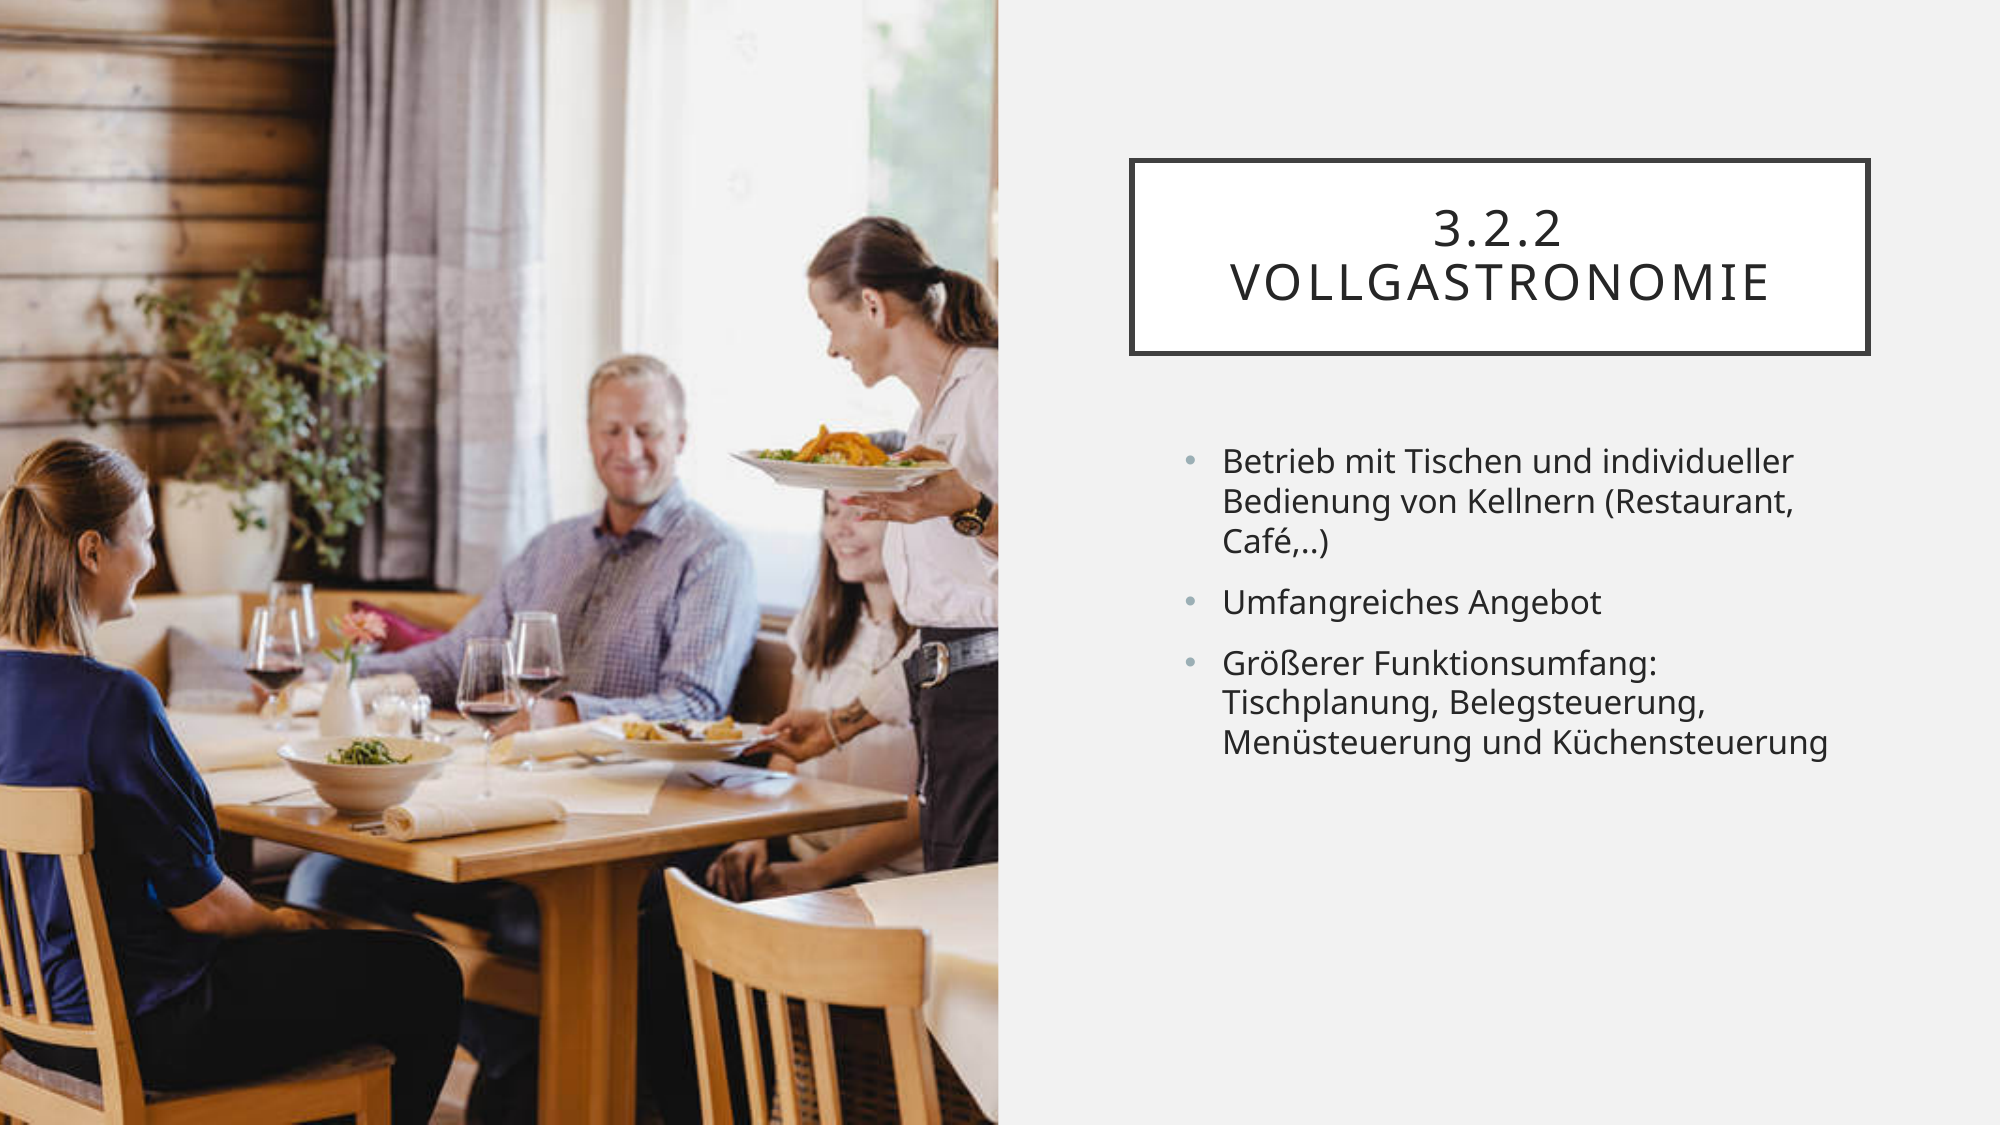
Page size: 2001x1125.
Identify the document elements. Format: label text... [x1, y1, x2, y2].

list Betrieb mit Tischen und individueller Bedienung von Kellnern (Restaurant, Café,..) Umfangreiches Angebot Größerer Funktionsumfang: Tischplanung, Belegsteuerung, Menüsteuerung und Küchensteuerung [1132, 433, 1868, 968]
title 3.2.2 VollGastronomie [1129, 158, 1871, 356]
picture [0, 0, 999, 1125]
